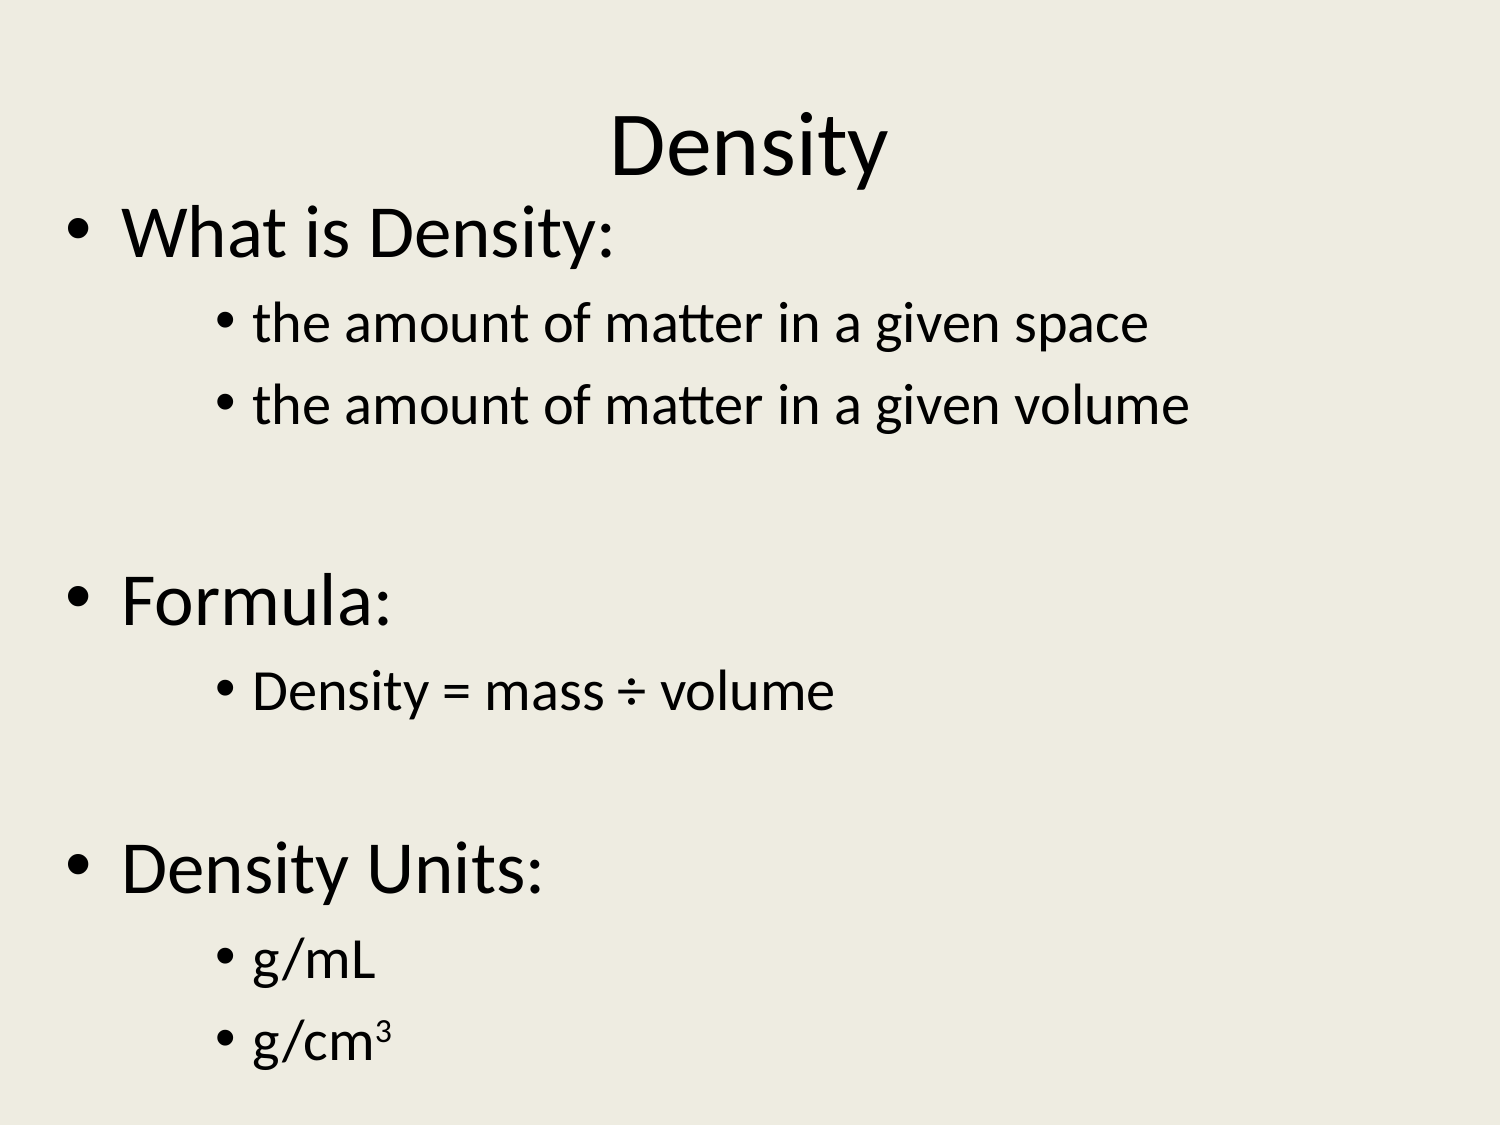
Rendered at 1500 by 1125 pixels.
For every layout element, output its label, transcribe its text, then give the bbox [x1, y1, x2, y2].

title Density [75, 45, 1425, 174]
list What is Density: the amount of matter in a given space the amount of matter in a given volume Formula: Density = mass ÷ volume Density Units: g/mL g/cm3 [50, 174, 1425, 1005]
